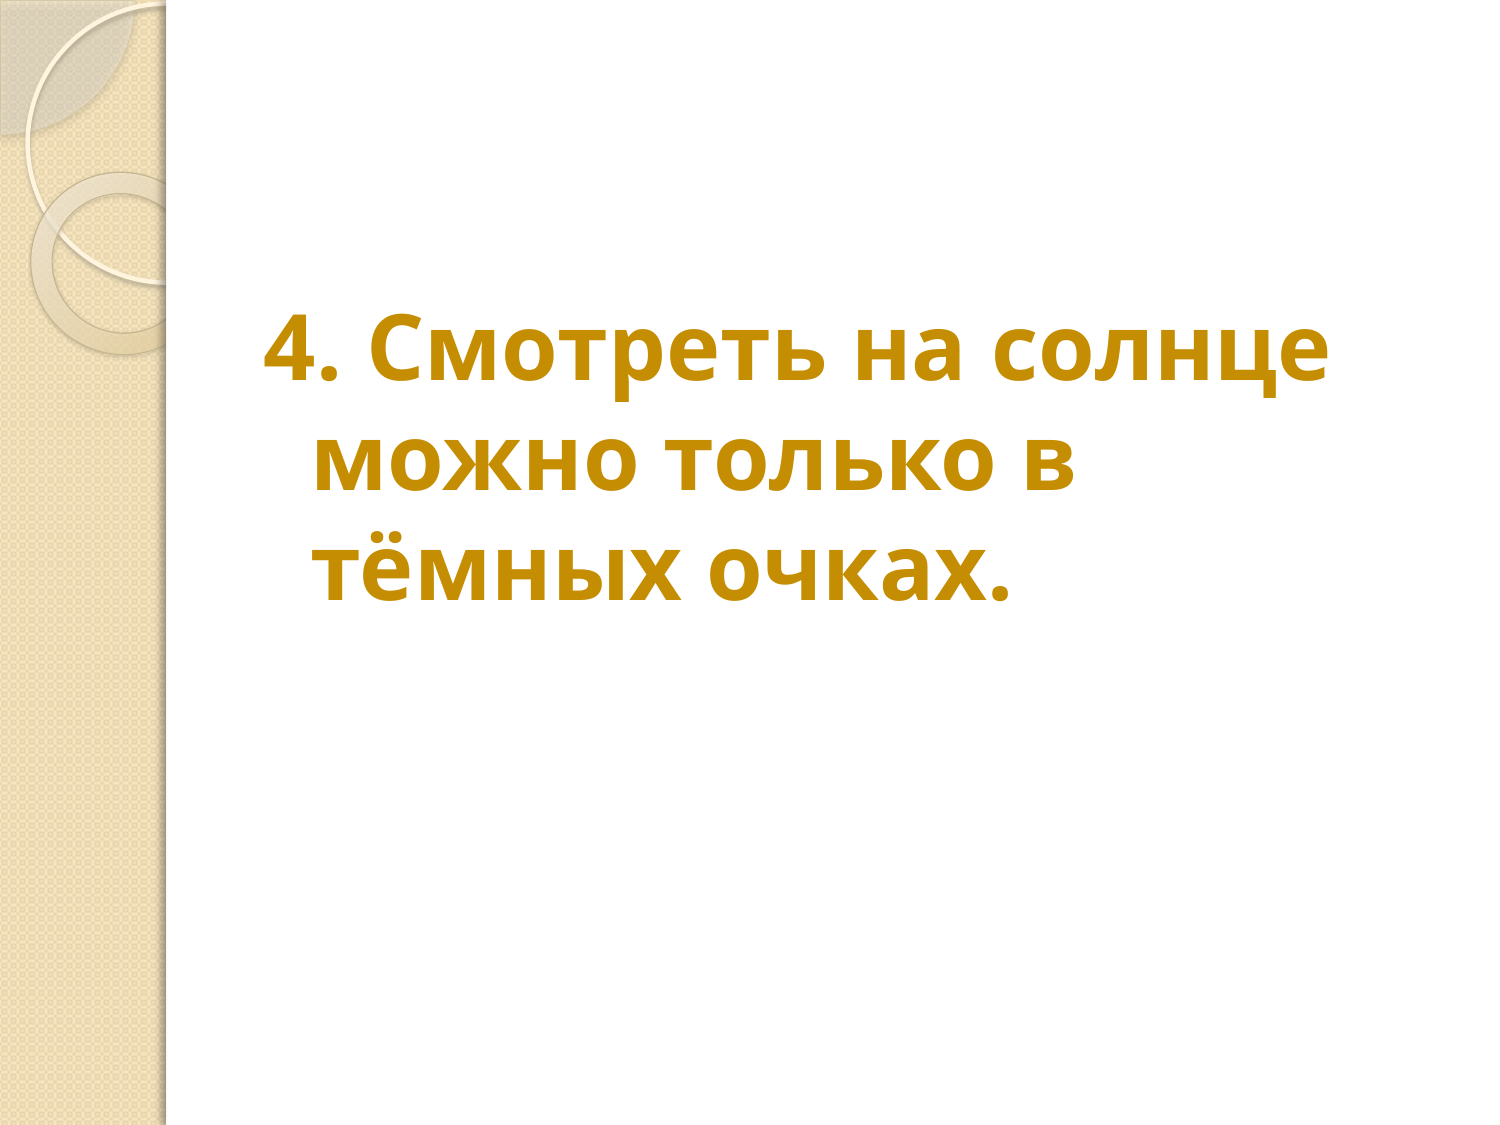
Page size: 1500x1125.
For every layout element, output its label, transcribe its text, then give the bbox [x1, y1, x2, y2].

list 4. Смотреть на солнце можно только в тёмных очках. [235, 281, 1466, 903]
